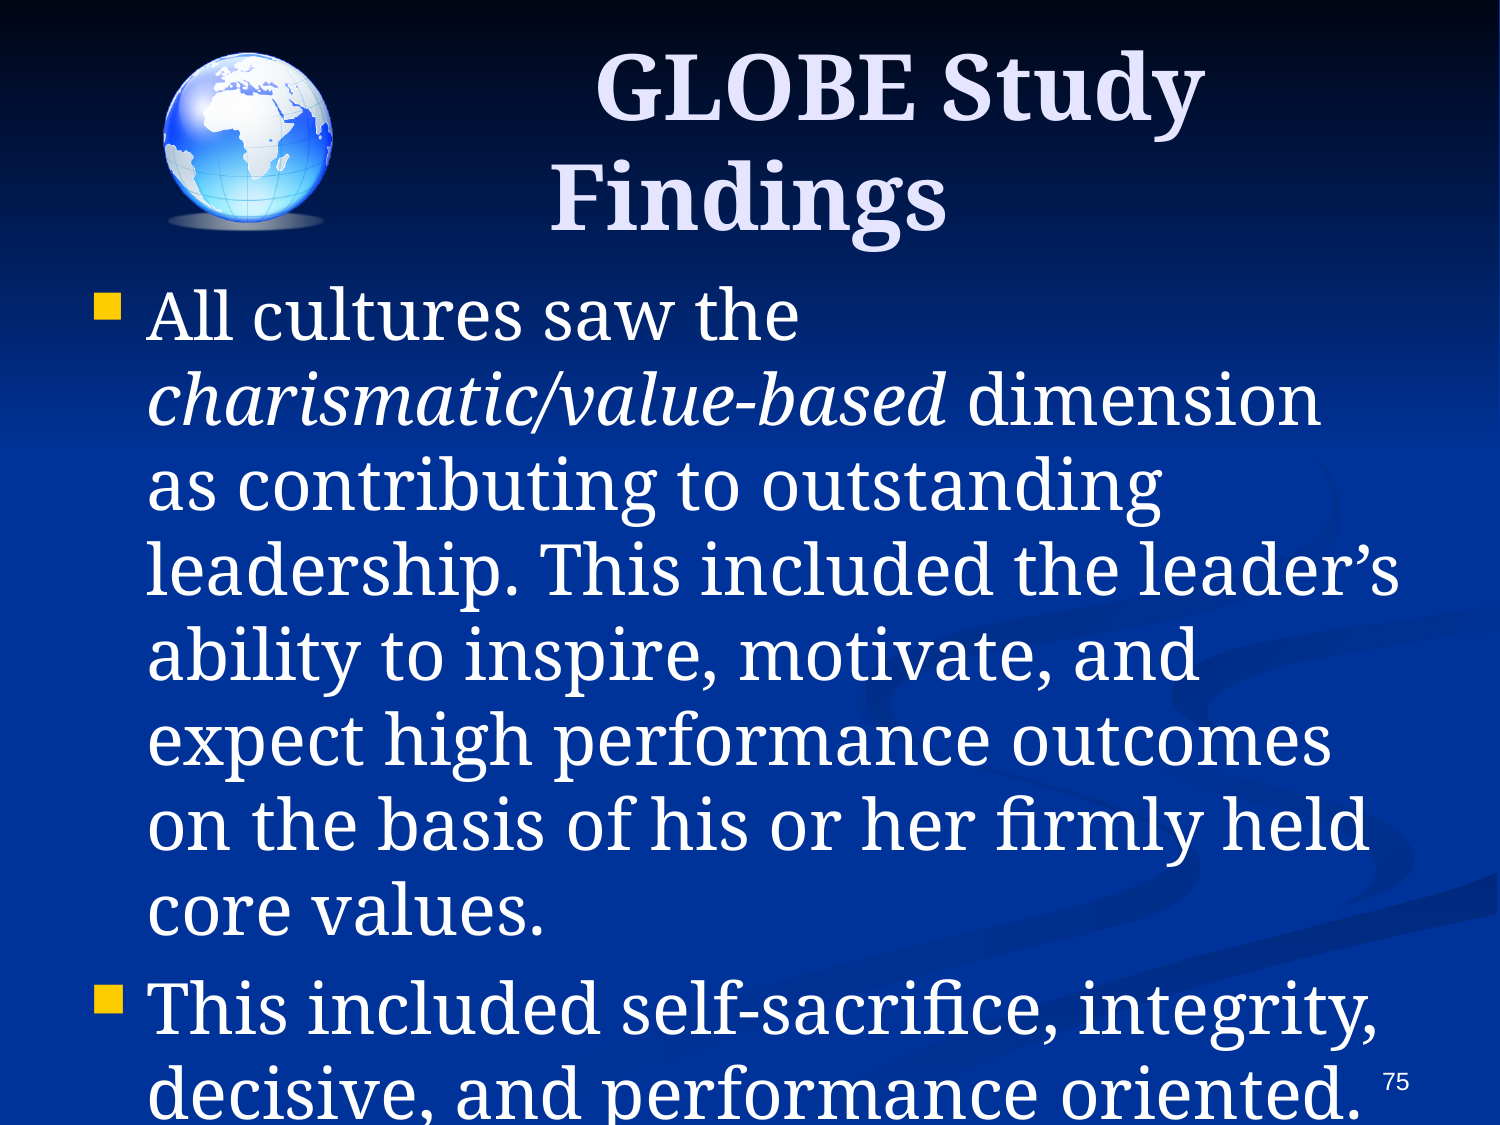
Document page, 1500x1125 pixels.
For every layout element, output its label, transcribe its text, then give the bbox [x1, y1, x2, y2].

title GLOBE Study Findings [74, 44, 1426, 233]
list All cultures saw the charismatic/value-based dimension as contributing to outstanding leadership. This included the leader’s ability to inspire, motivate, and expect high performance outcomes on the basis of his or her firmly held core values. This included self-sacrifice, integrity, decisive, and performance oriented. [74, 262, 1426, 1006]
picture [149, 49, 338, 238]
slide_number 75 [1074, 1024, 1426, 1104]
